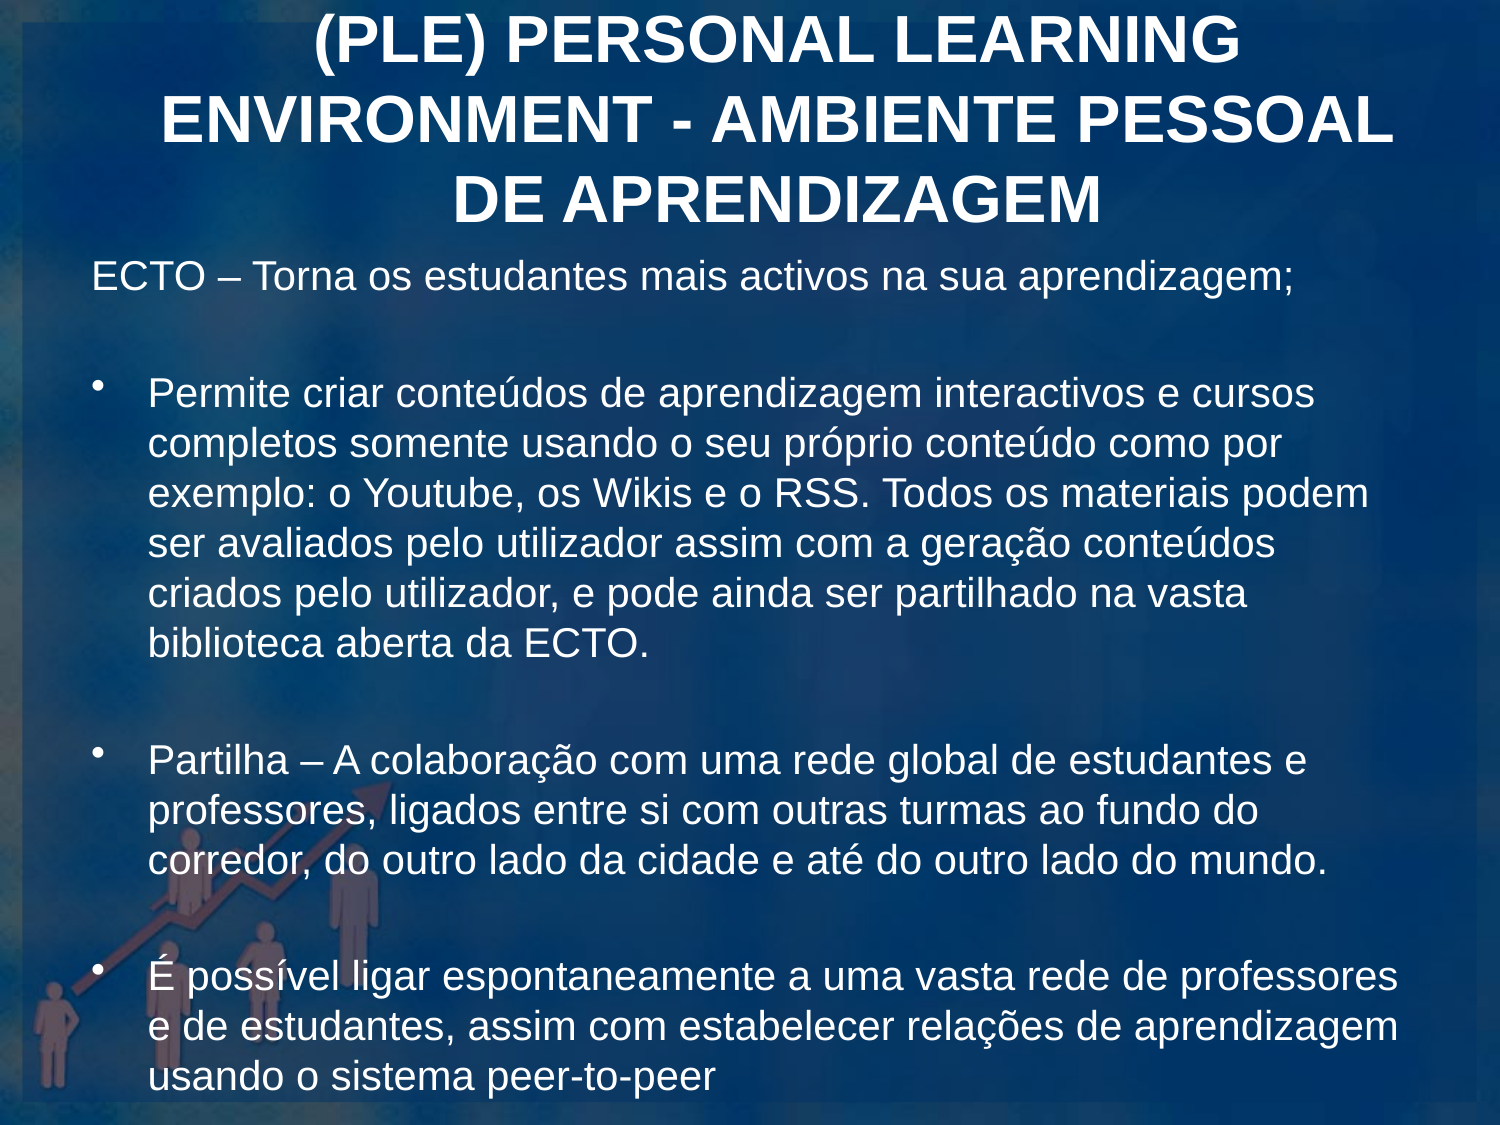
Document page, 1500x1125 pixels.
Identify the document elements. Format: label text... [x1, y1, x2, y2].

title (PLE) Personal Learning Environment - Ambiente Pessoal de Aprendizagem [102, 58, 1453, 244]
picture [0, 0, 1500, 1125]
list ECTO – Torna os estudantes mais activos na sua aprendizagem; Permite criar conteúdos de aprendizagem interactivos e cursos completos somente usando o seu próprio conteúdo como por exemplo: o Youtube, os Wikis e o RSS. Todos os materiais podem ser avaliados pelo utilizador assim com a geração conteúdos criados pelo utilizador, e pode ainda ser partilhado na vasta biblioteca aberta da ECTO. Partilha – A colaboração com uma rede global de estudantes e professores, ligados entre si com outras turmas ao fundo do corredor, do outro lado da cidade e até do outro lado do mundo. É possível ligar espontaneamente a uma vasta rede de professores e de estudantes, assim com estabelecer relações de aprendizagem usando o sistema peer-to-peer [75, 241, 1426, 985]
